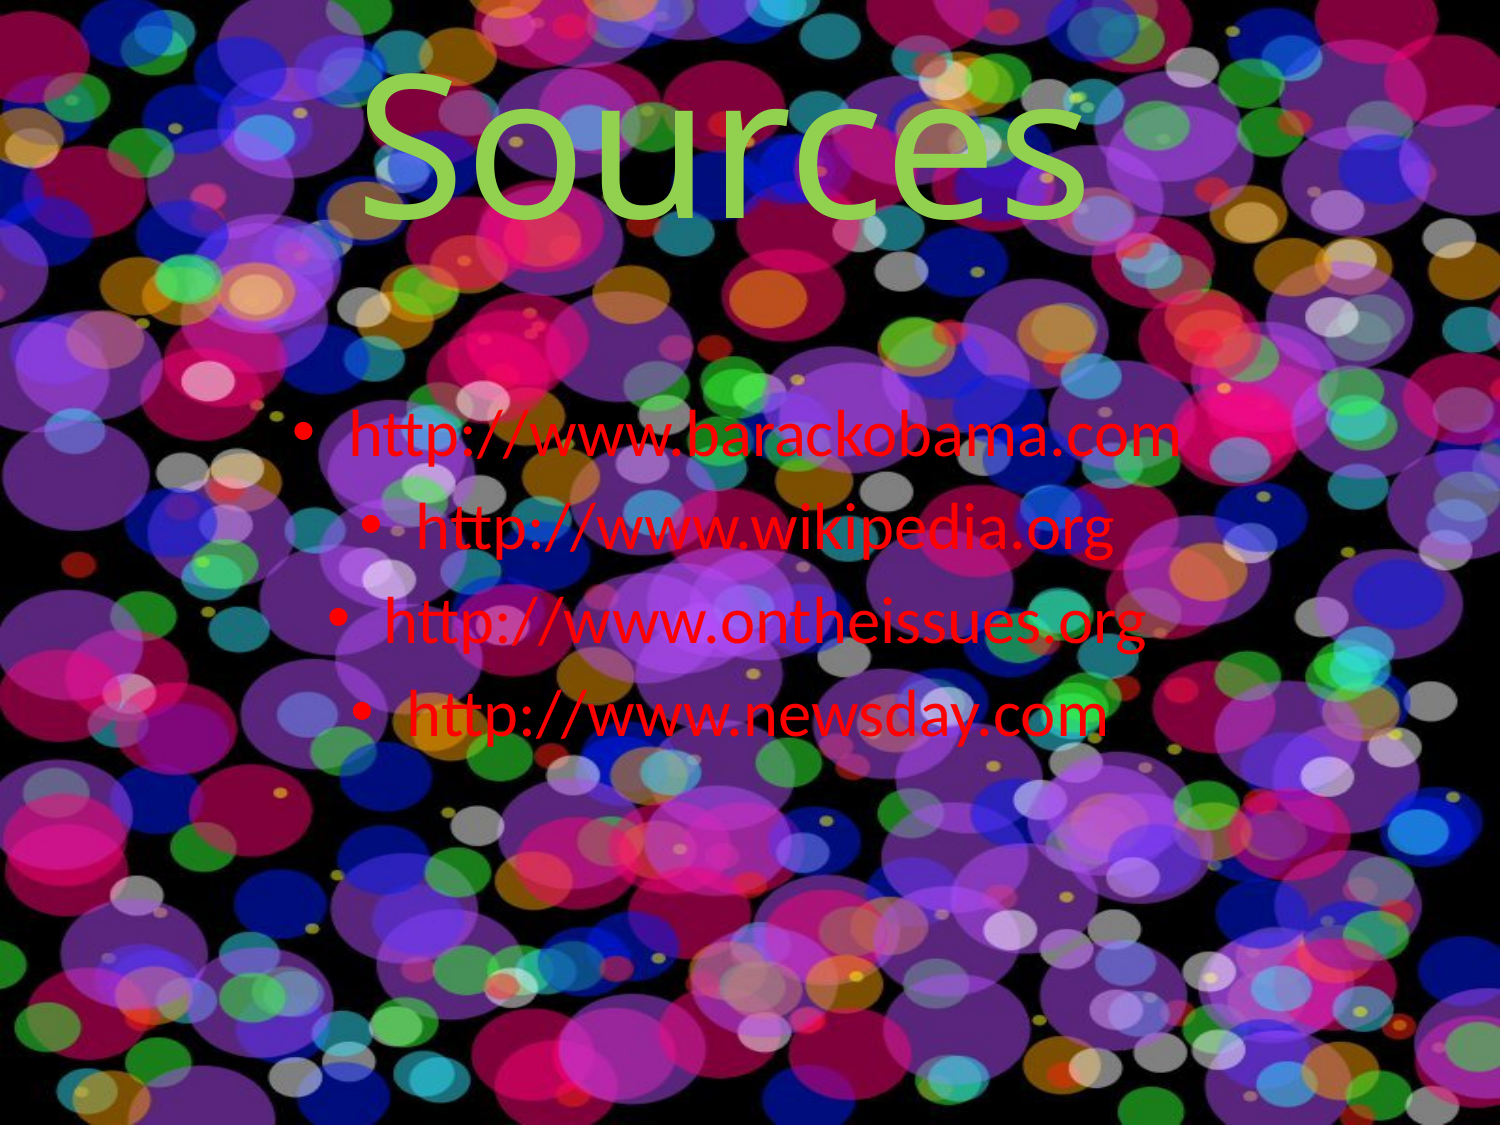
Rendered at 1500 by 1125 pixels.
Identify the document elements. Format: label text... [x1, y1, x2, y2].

list http://www.barackobama.com http://www.wikipedia.org http://www.ontheissues.org http://www.newsday.com [62, 382, 1413, 1125]
title Sources [75, 45, 1425, 233]
picture [0, 0, 1500, 1125]
